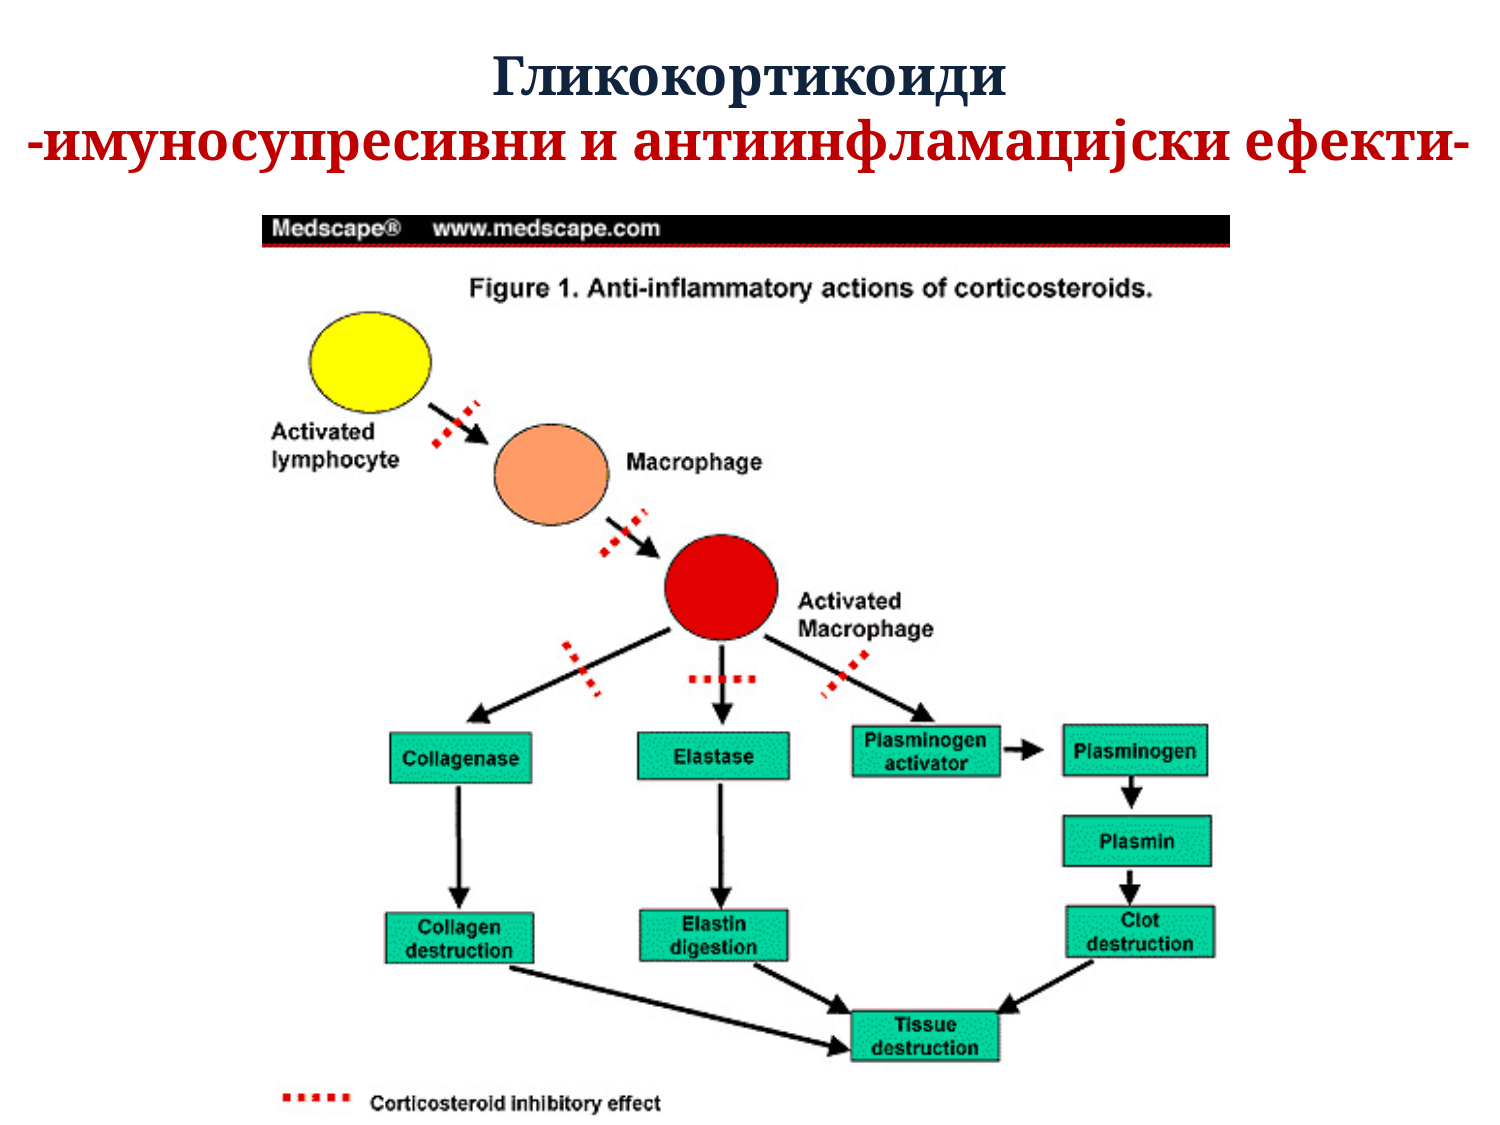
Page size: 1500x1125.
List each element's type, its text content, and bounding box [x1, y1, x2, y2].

title Гликокортикоиди -имуносупресивни и антиинфламацијски ефекти- [0, 24, 1500, 188]
picture [262, 215, 1231, 1125]
